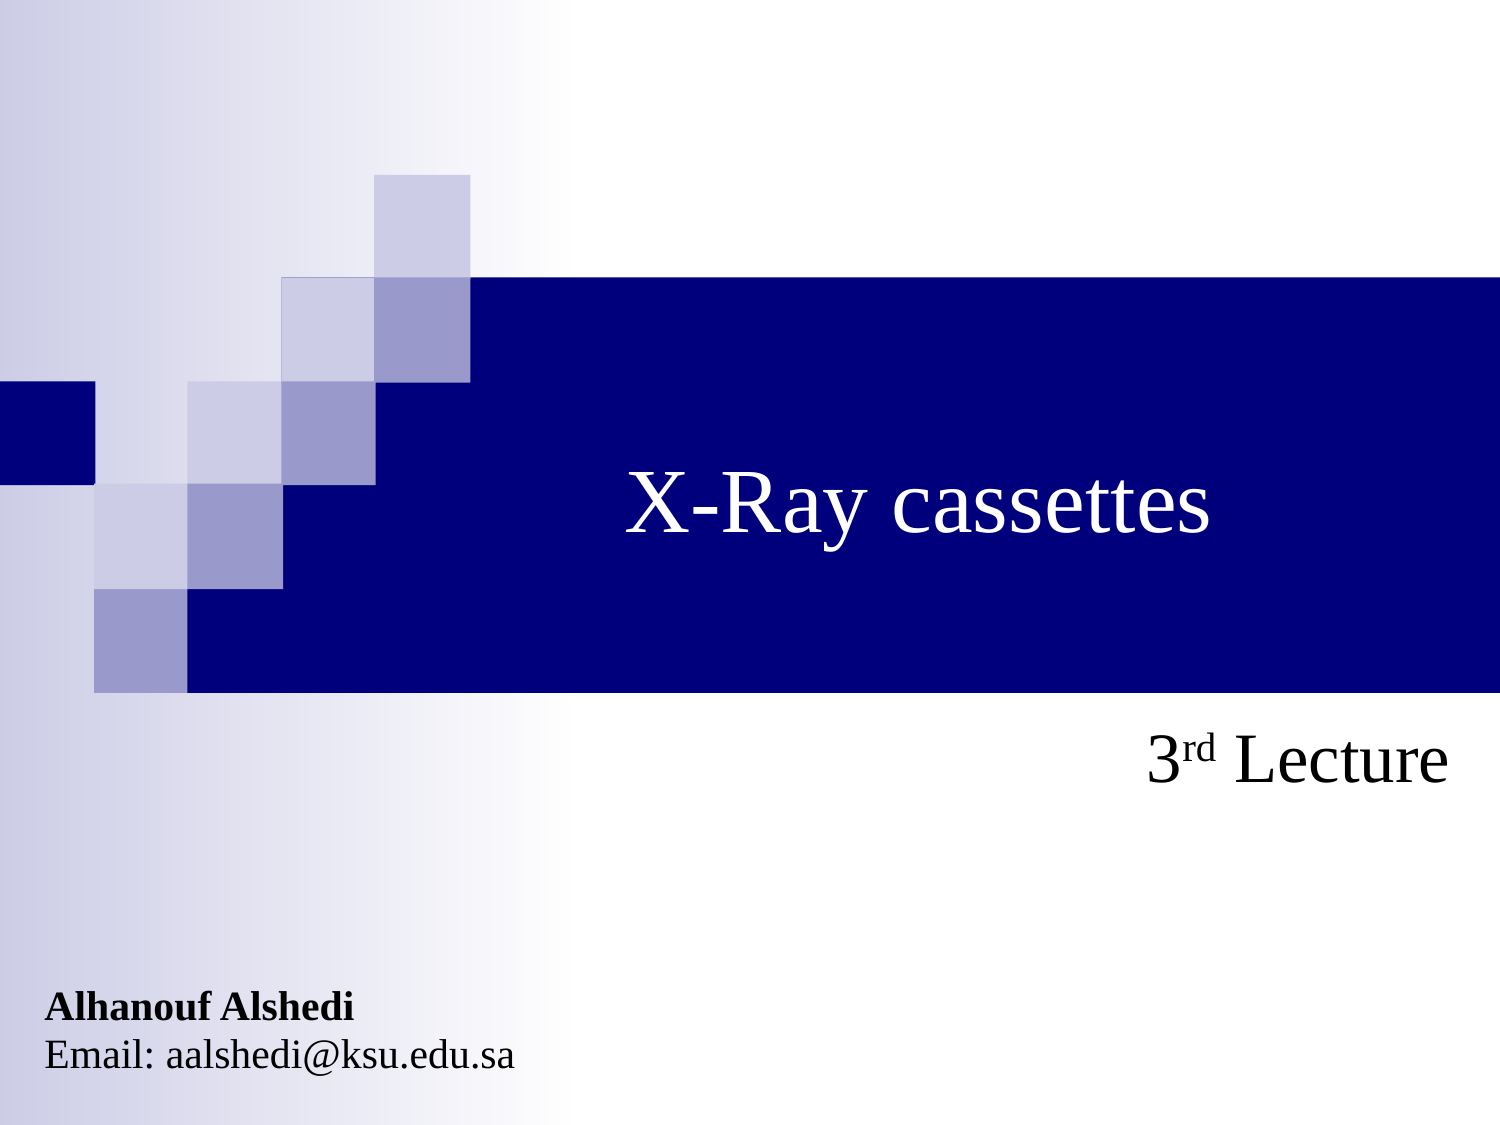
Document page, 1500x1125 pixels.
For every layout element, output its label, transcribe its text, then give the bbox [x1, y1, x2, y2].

subtitle Alhanouf Alshedi Email: aalshedi@ksu.edu.sa [29, 980, 1018, 1125]
text_box 3rd Lecture [478, 704, 1466, 992]
title X-Ray cassettes [359, 314, 1478, 678]
